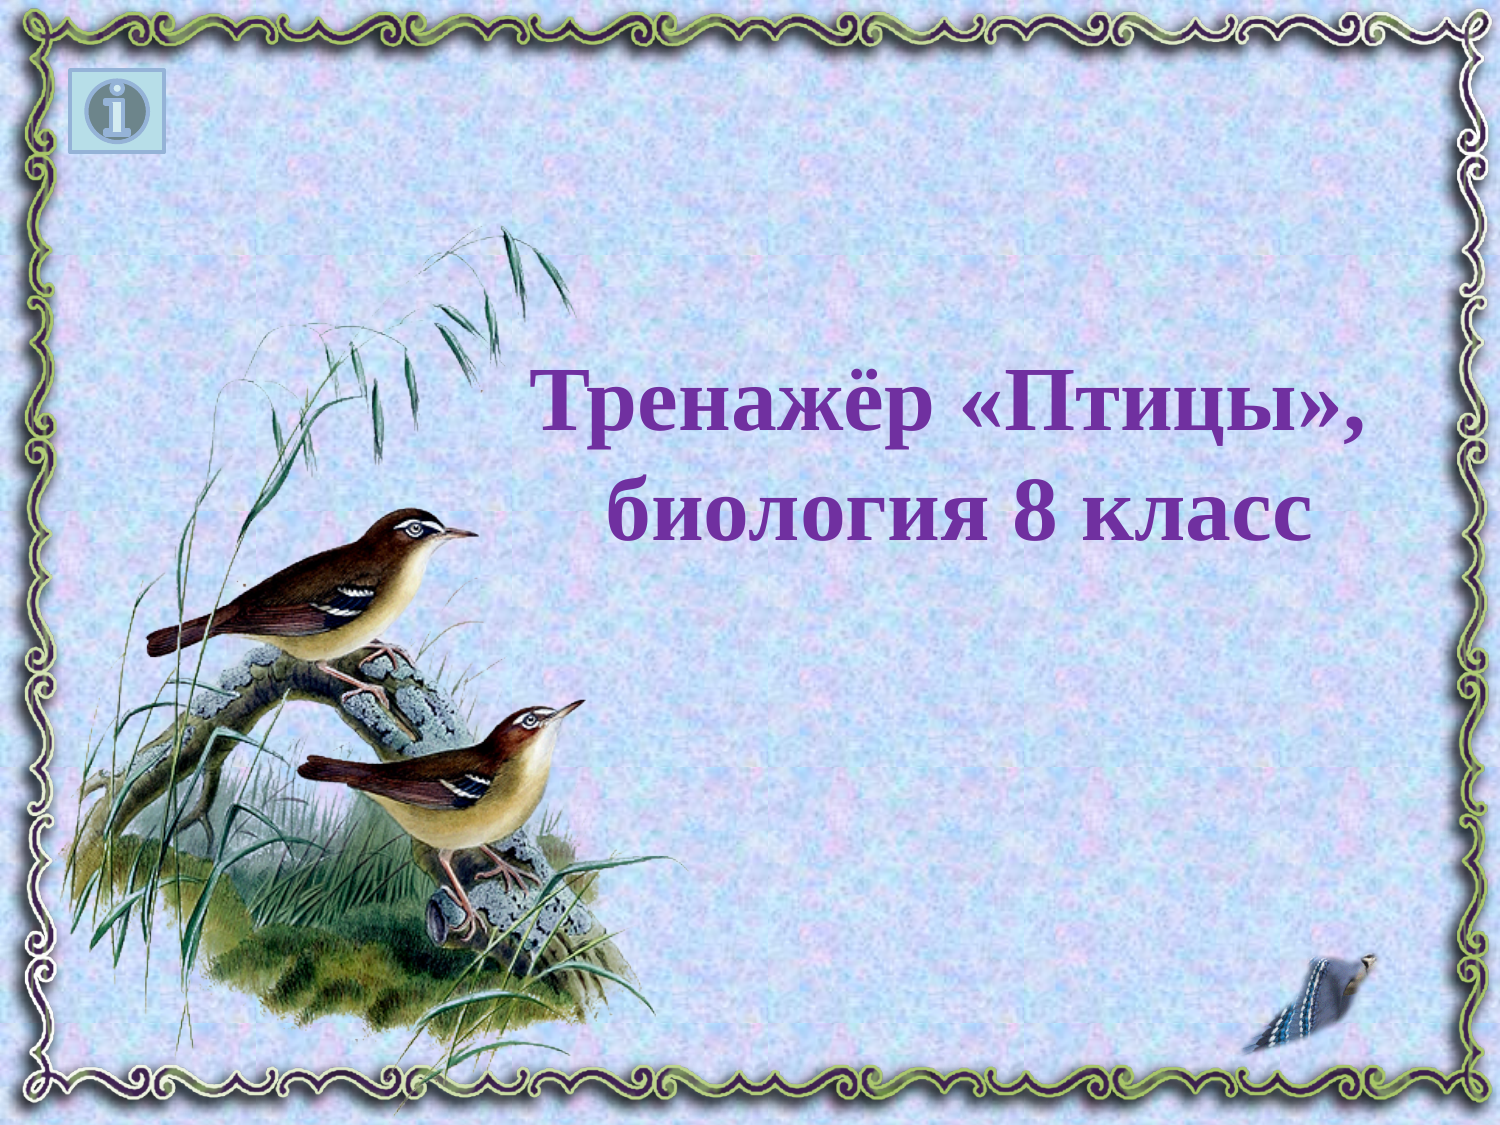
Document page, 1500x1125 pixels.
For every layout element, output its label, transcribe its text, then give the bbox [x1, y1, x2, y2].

picture [2, 1, 1499, 1125]
title Тренажёр «Птицы», биология 8 класс [696, 328, 1463, 570]
text_box [68, 68, 166, 154]
